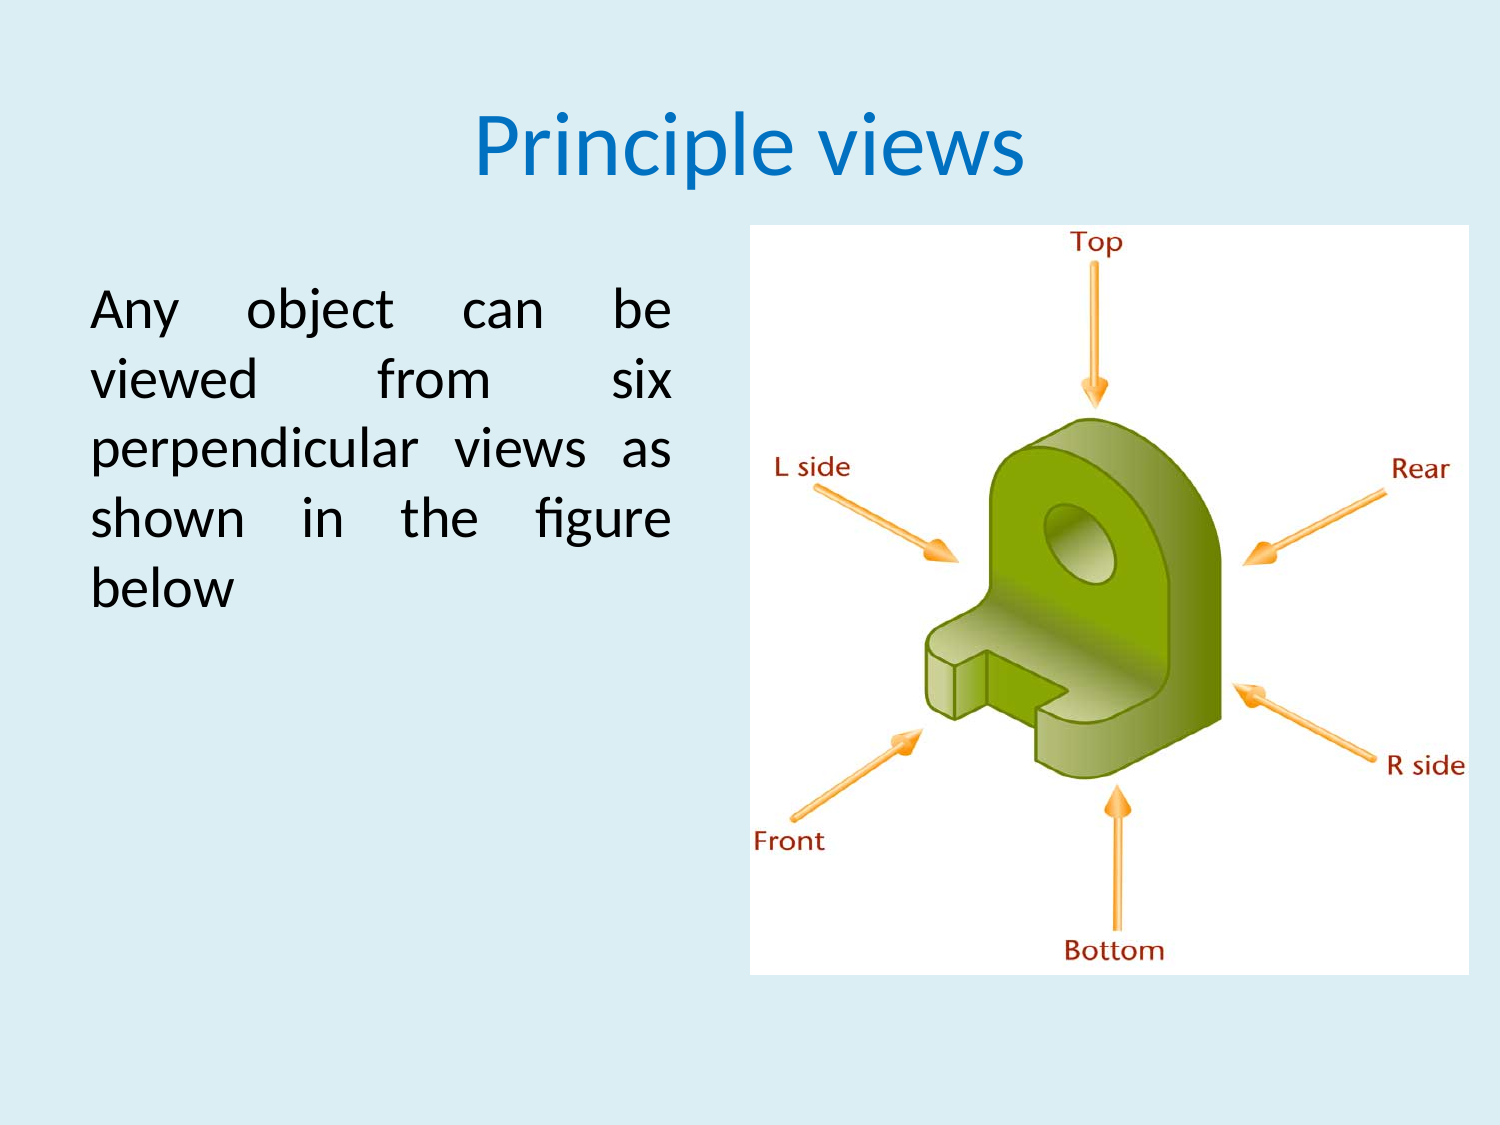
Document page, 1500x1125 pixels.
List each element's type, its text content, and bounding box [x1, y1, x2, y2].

picture [749, 224, 1469, 976]
title Principle views [75, 45, 1425, 233]
list Any object can be viewed from six perpendicular views as shown in the figure below [75, 262, 688, 1005]
